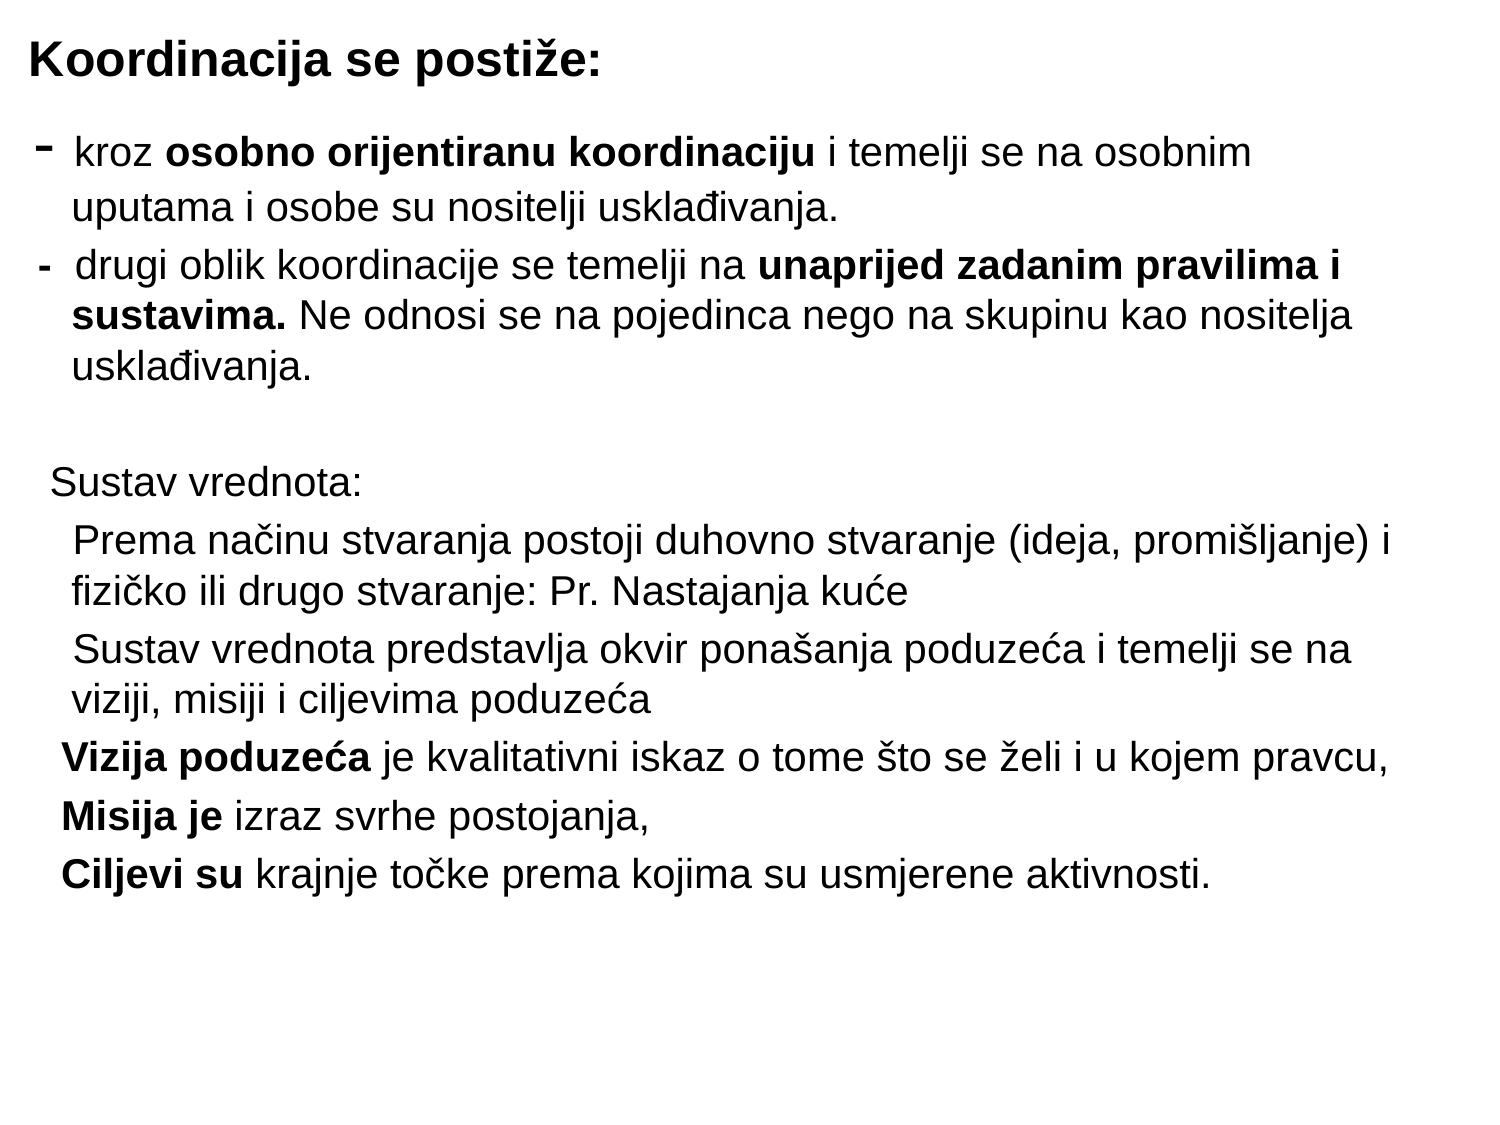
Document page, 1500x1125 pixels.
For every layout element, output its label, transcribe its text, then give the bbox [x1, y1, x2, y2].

list Koordinacija se postiže: - kroz osobno orijentiranu koordinaciju i temelji se na osobnim uputama i osobe su nositelji usklađivanja. - drugi oblik koordinacije se temelji na unaprijed zadanim pravilima i sustavima. Ne odnosi se na pojedinca nego na skupinu kao nositelja usklađivanja. Sustav vrednota: Prema načinu stvaranja postoji duhovno stvaranje (ideja, promišljanje) i fizičko ili drugo stvaranje: Pr. Nastajanja kuće Sustav vrednota predstavlja okvir ponašanja poduzeća i temelji se na viziji, misiji i ciljevima poduzeća Vizija poduzeća je kvalitativni iskaz o tome što se želi i u kojem pravcu, Misija je izraz svrhe postojanja, Ciljevi su krajnje točke prema kojima su usmjerene aktivnosti. [0, 18, 1430, 1071]
